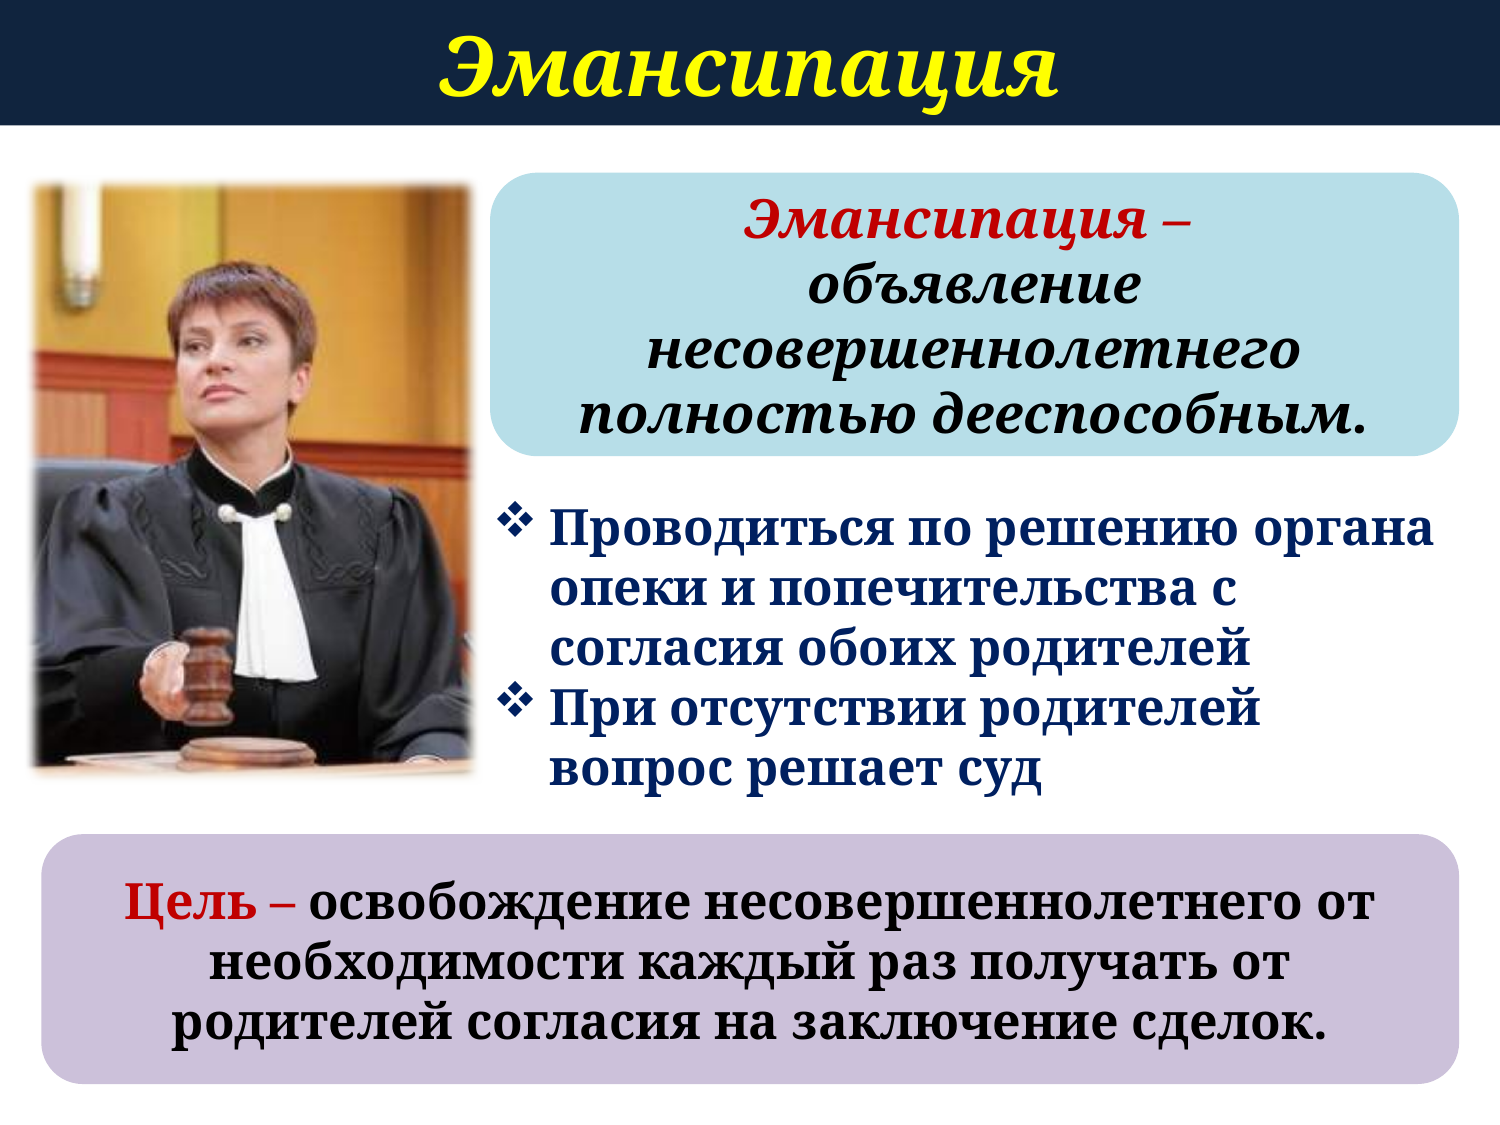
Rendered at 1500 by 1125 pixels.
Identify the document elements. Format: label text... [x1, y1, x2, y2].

text_box Проводиться по решению органа опеки и попечительства с согласия обоих родителей При отсутствии родителей вопрос решает суд [476, 454, 1465, 836]
picture [24, 175, 479, 781]
text_box Эмансипация [0, 0, 1500, 127]
text_box Эмансипация – объявление несовершеннолетнего полностью дееспособным. [488, 170, 1462, 454]
text_box Цель – освобождение несовершеннолетнего от необходимости каждый раз получать от родителей согласия на заключение сделок. [39, 832, 1462, 1087]
